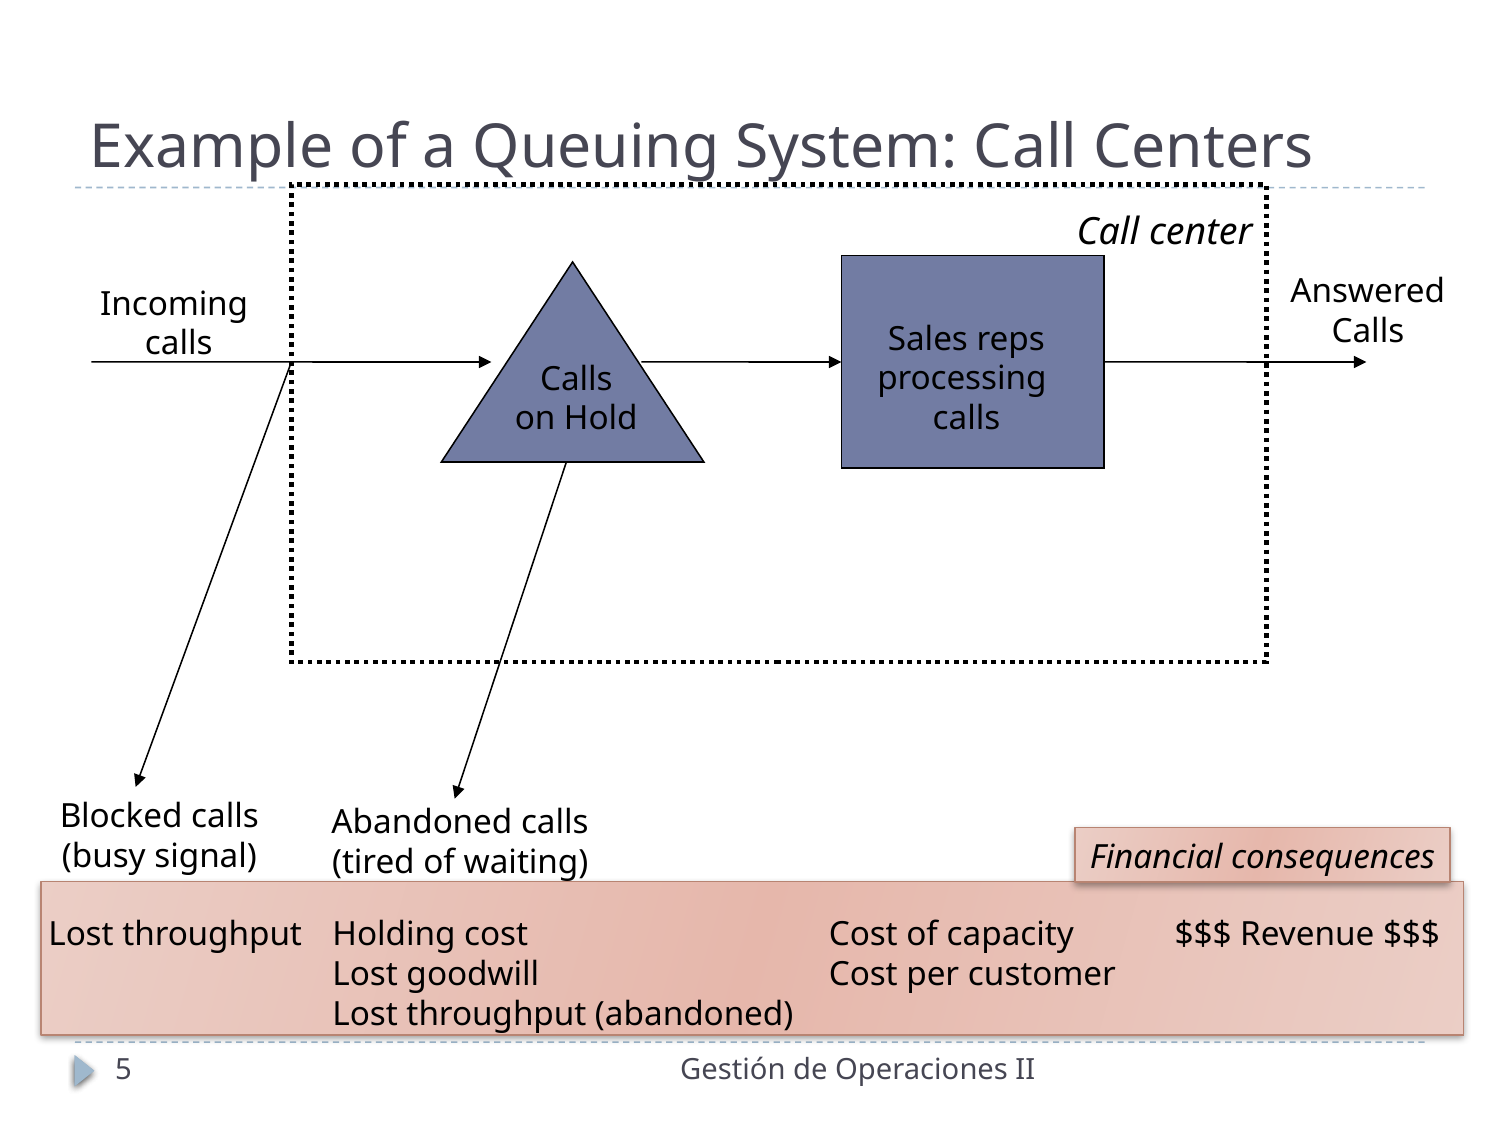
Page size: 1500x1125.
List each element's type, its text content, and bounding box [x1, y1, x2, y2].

text_box $$$ Revenue $$$ [1159, 905, 1456, 960]
text_box Abandoned calls (tired of waiting) [316, 792, 605, 879]
text_box Blocked calls (busy signal) [45, 786, 274, 879]
text_box [841, 255, 1104, 469]
slide_number 5 [100, 1042, 426, 1103]
text_box Answered Calls [1275, 261, 1461, 357]
text_box Holding cost Lost goodwill Lost throughput (abandoned) [317, 905, 809, 1040]
text_box Call center [1061, 199, 1268, 260]
text_box [515, 261, 630, 349]
text_box Financial consequences [1074, 827, 1451, 883]
title Example of a Queuing System: Call Centers [75, 37, 1425, 188]
text_box Lost throughput [33, 905, 317, 960]
text_box [40, 881, 1464, 1036]
text_box [134, 361, 292, 786]
text_box Cost of capacity Cost per customer [814, 905, 1131, 1040]
text_box [653, 355, 842, 369]
footer Gestión de Operaciones II [475, 1042, 1051, 1103]
text_box Sales reps processing calls [862, 309, 1071, 444]
text_box [291, 188, 1267, 662]
text_box Calls on Hold [500, 349, 653, 444]
text_box [1103, 357, 1367, 369]
text_box [452, 461, 567, 792]
text_box [292, 355, 492, 369]
text_box Incoming calls [85, 274, 273, 369]
text_box [441, 372, 704, 462]
